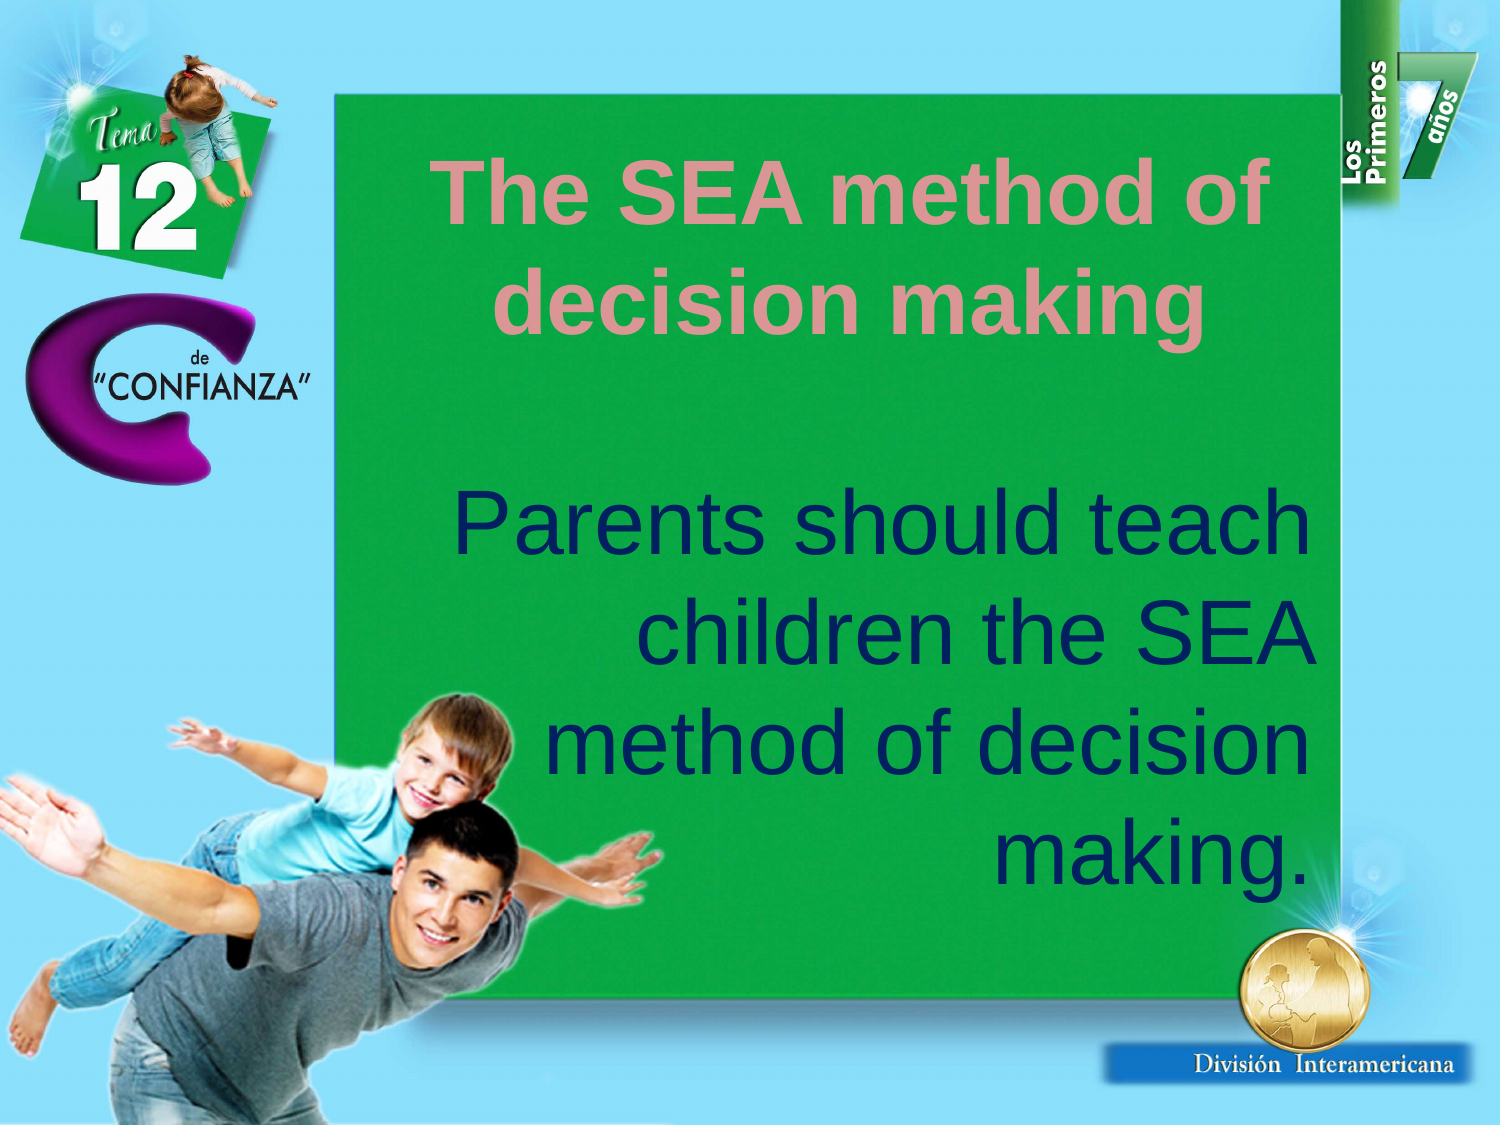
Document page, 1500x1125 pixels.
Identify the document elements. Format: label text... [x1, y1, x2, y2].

text_box The SEA method of decision making Parents should teach children the SEA method of decision making. [371, 125, 1329, 910]
picture [0, 0, 1500, 1125]
